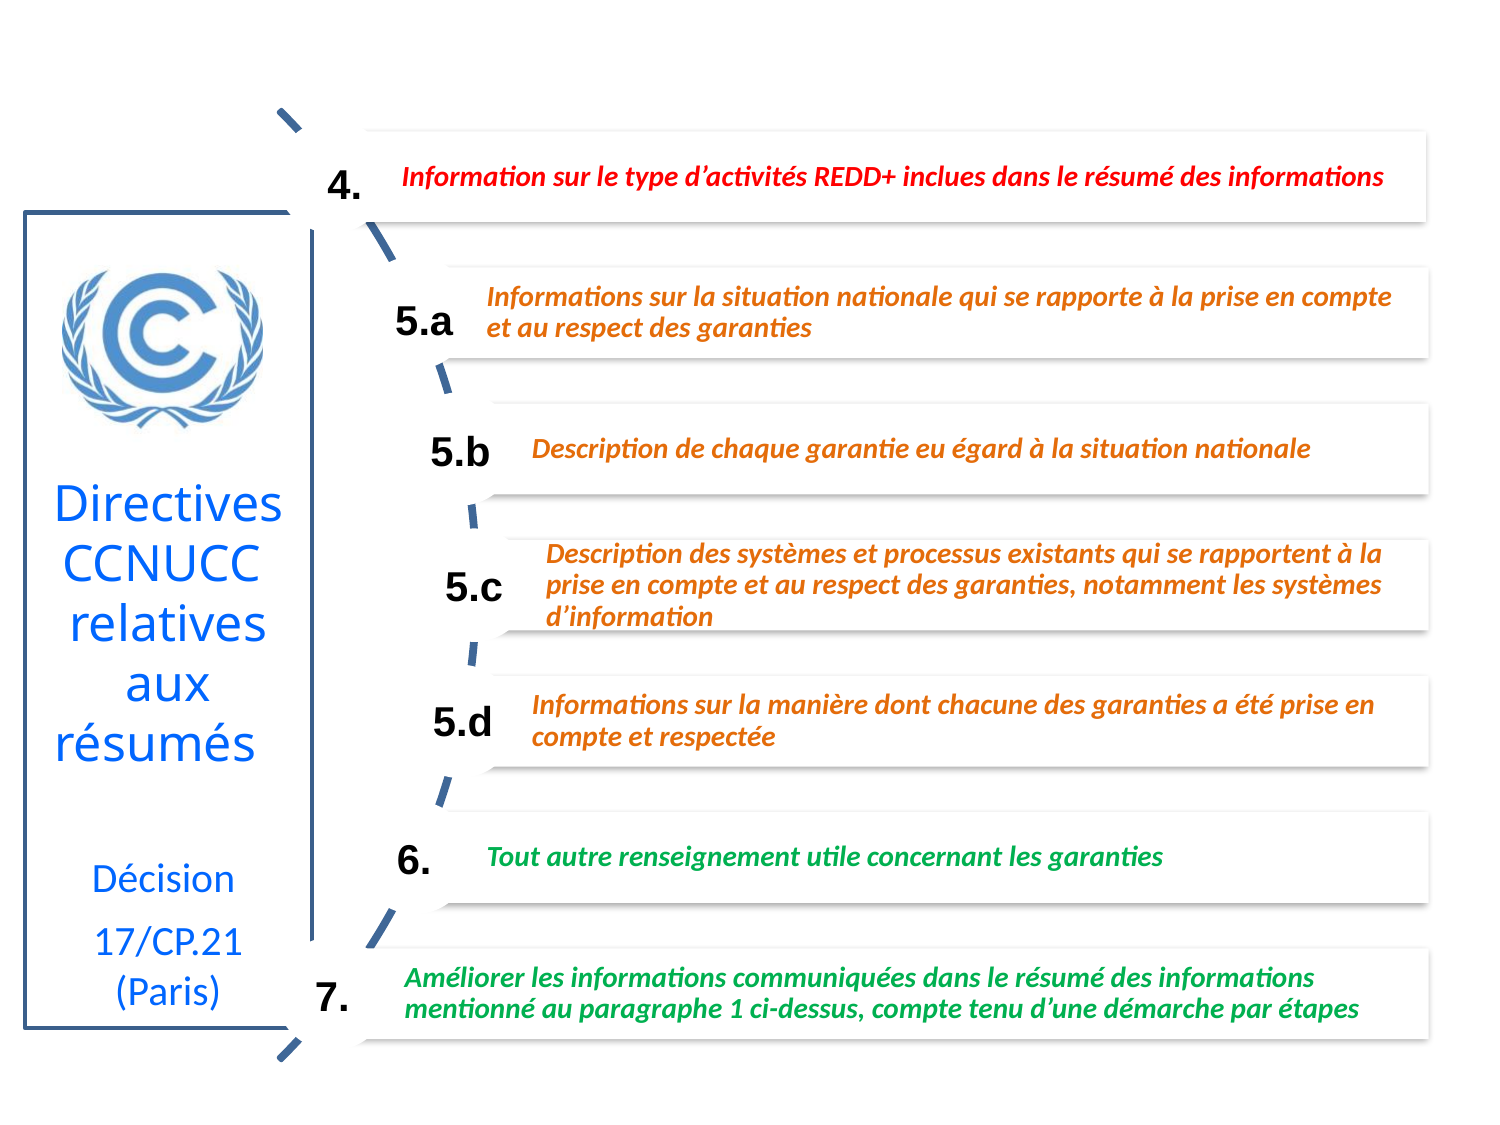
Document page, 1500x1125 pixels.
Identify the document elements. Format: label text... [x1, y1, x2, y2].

picture [62, 249, 263, 451]
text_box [262, 85, 1443, 1085]
list Directives CCNUCC relatives aux résumés Décision 17/CP.21 (Paris) [23, 210, 257, 1030]
